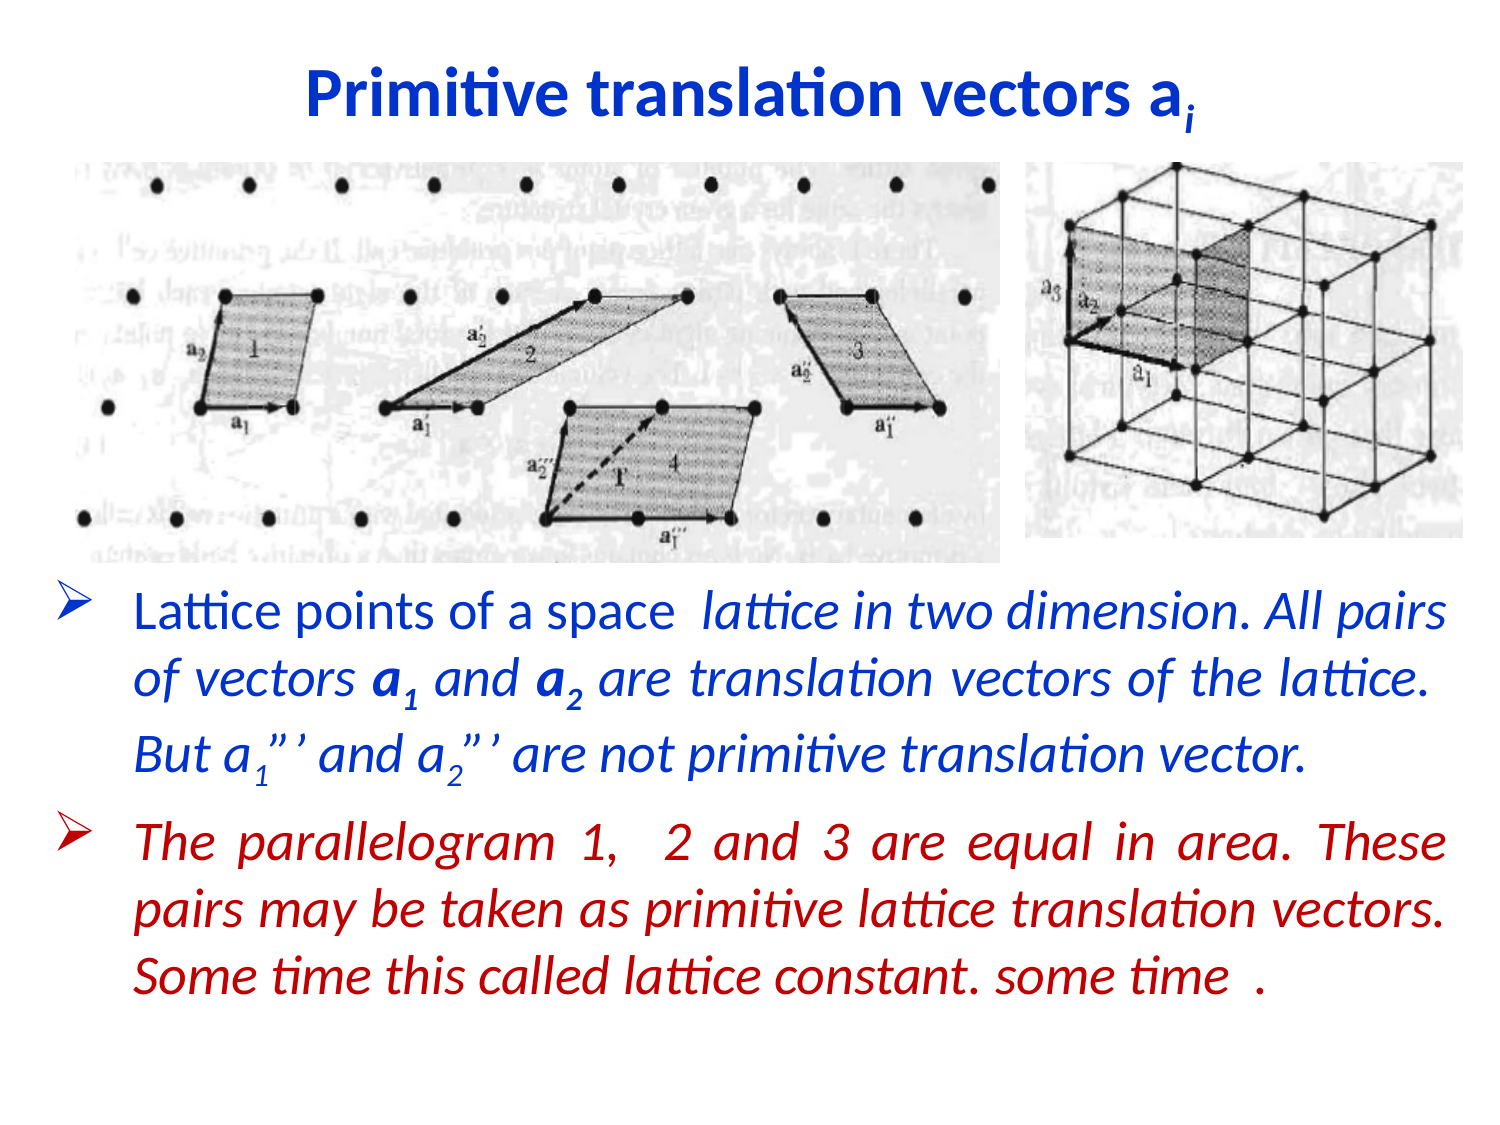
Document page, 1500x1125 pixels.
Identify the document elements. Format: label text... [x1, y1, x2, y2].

picture [1024, 162, 1463, 538]
subtitle Lattice points of a space lattice in two dimension. All pairs of vectors a1 and a2 are translation vectors of the lattice. But a1”’ and a2”’ are not primitive translation vector. The parallelogram 1, 2 and 3 are equal in area. These pairs may be taken as primitive lattice translation vectors. Some time this called lattice constant. some time . [37, 174, 1463, 1125]
title Primitive translation vectors ai [112, 37, 1388, 150]
picture [74, 162, 1001, 563]
